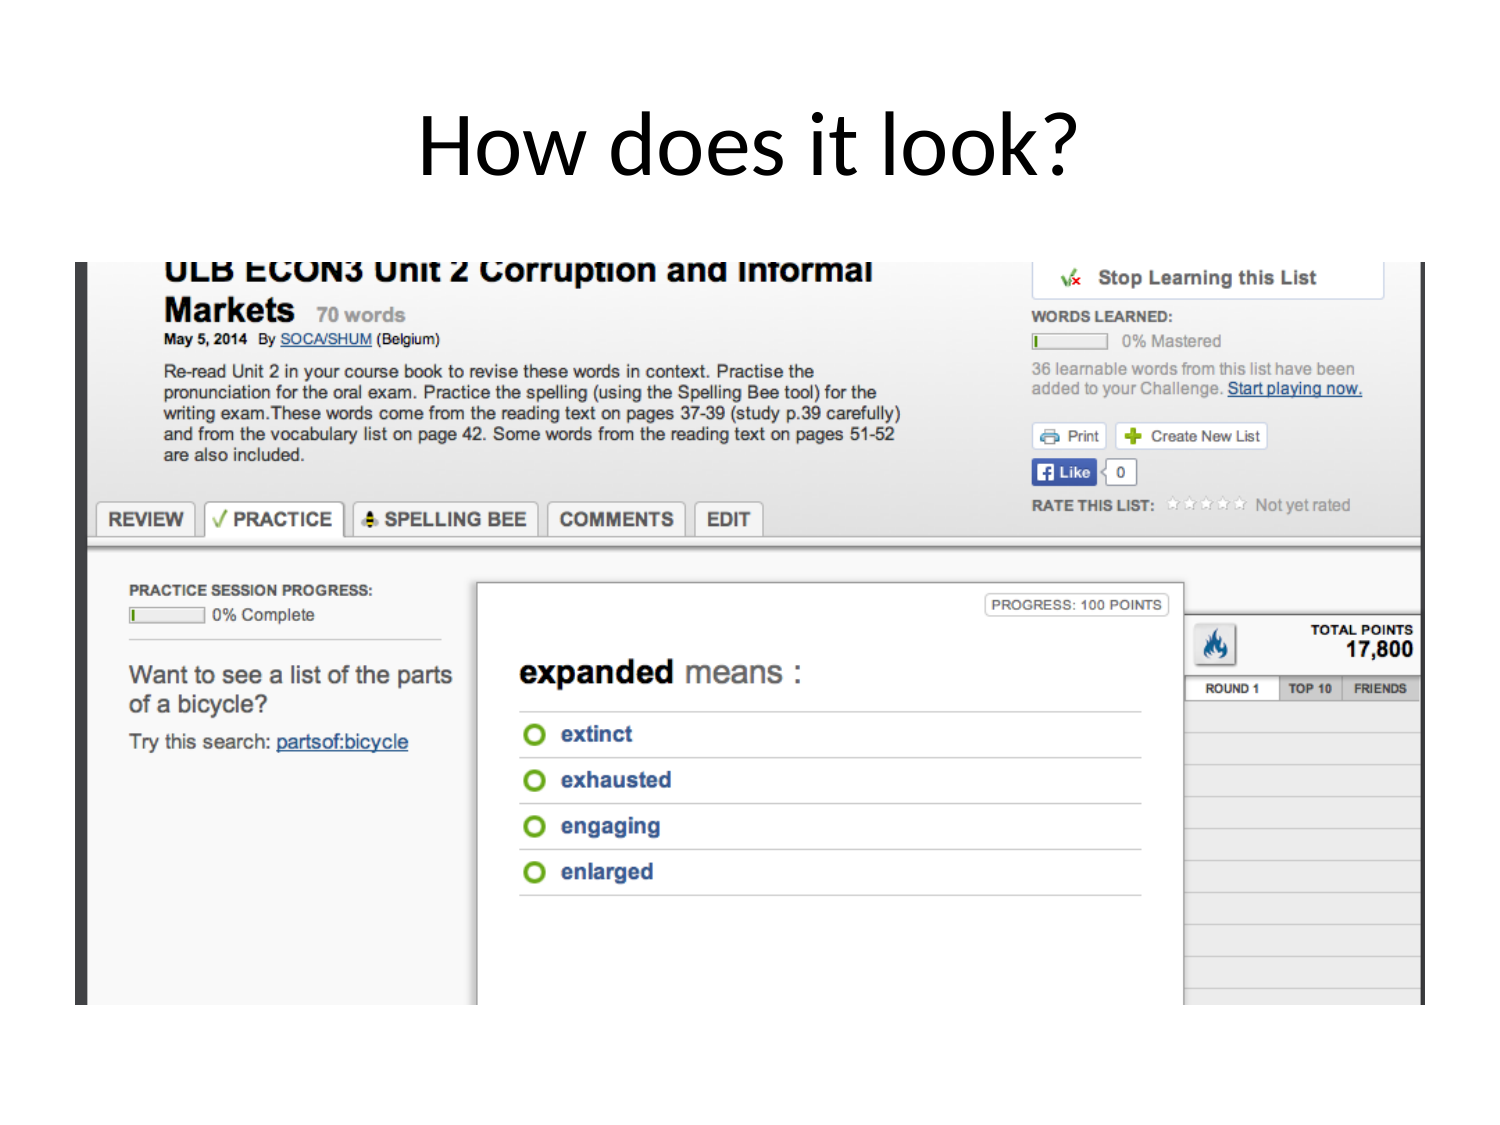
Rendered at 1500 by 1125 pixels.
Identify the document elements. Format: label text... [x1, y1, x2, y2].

title How does it look? [75, 45, 1425, 233]
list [74, 262, 1426, 1006]
